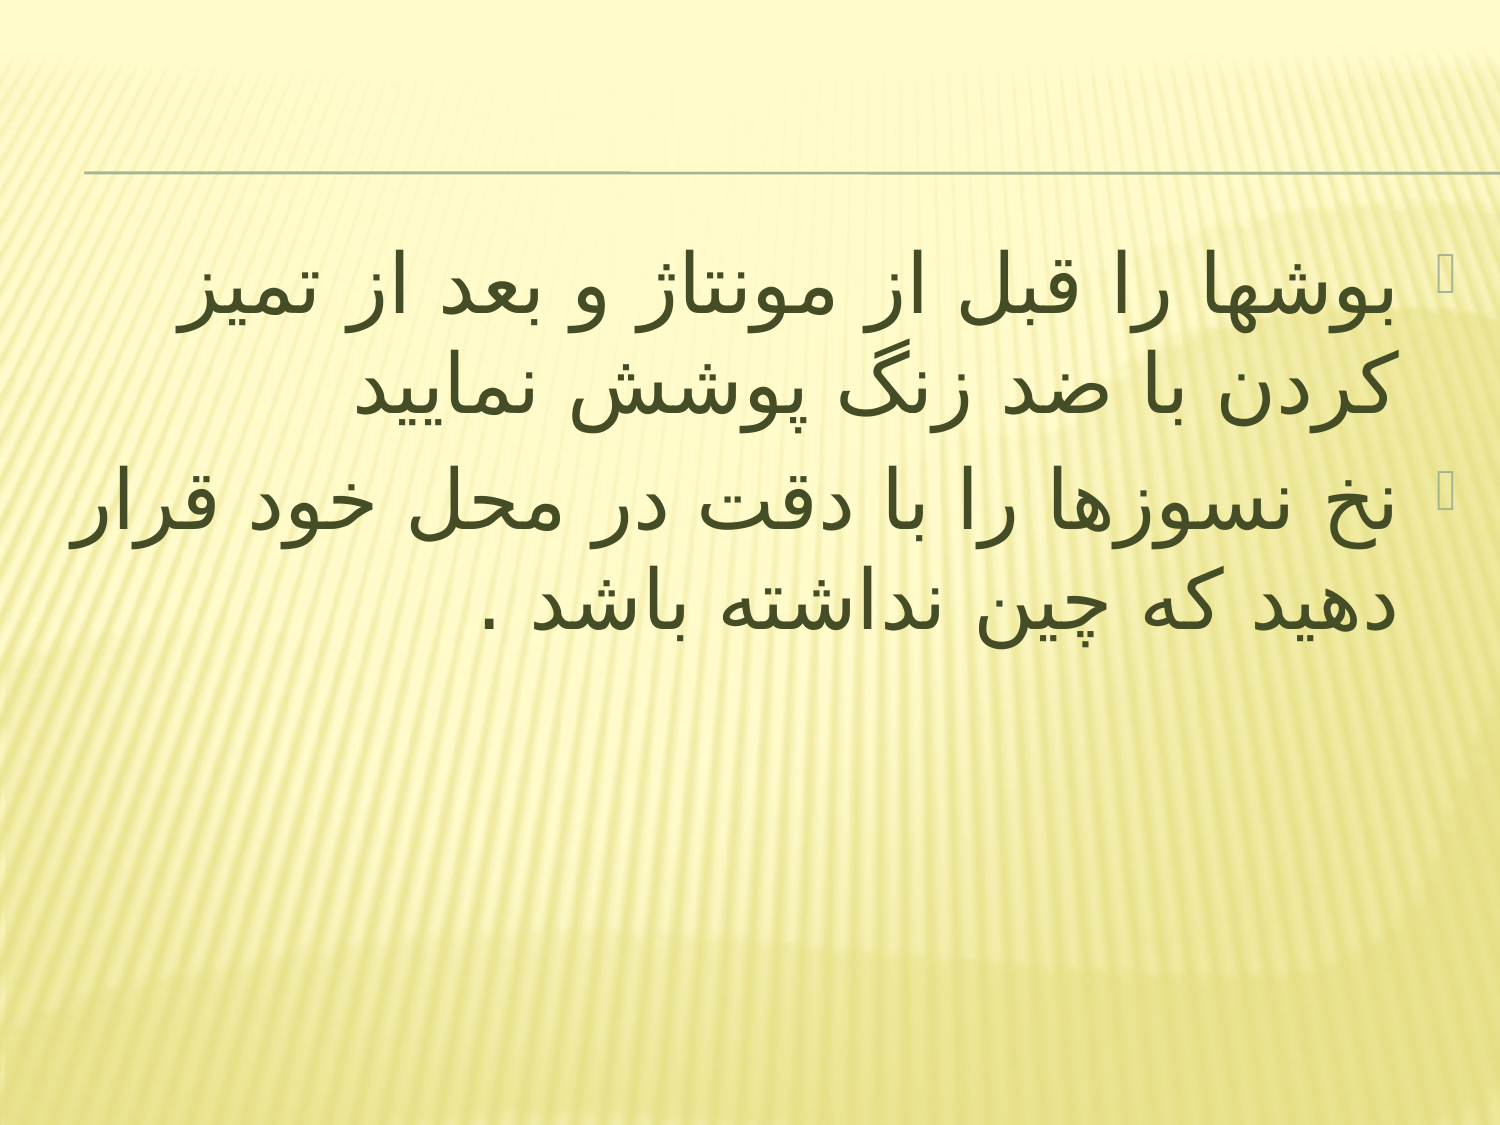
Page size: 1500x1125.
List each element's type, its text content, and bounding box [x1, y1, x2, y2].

list بوشها را قبل از مونتاژ و بعد از تمیز کردن با ضد زنگ پوشش نمایید نخ نسوزها را با دقت در محل خود قرار دهید که چین نداشته باشد . [46, 222, 1472, 966]
